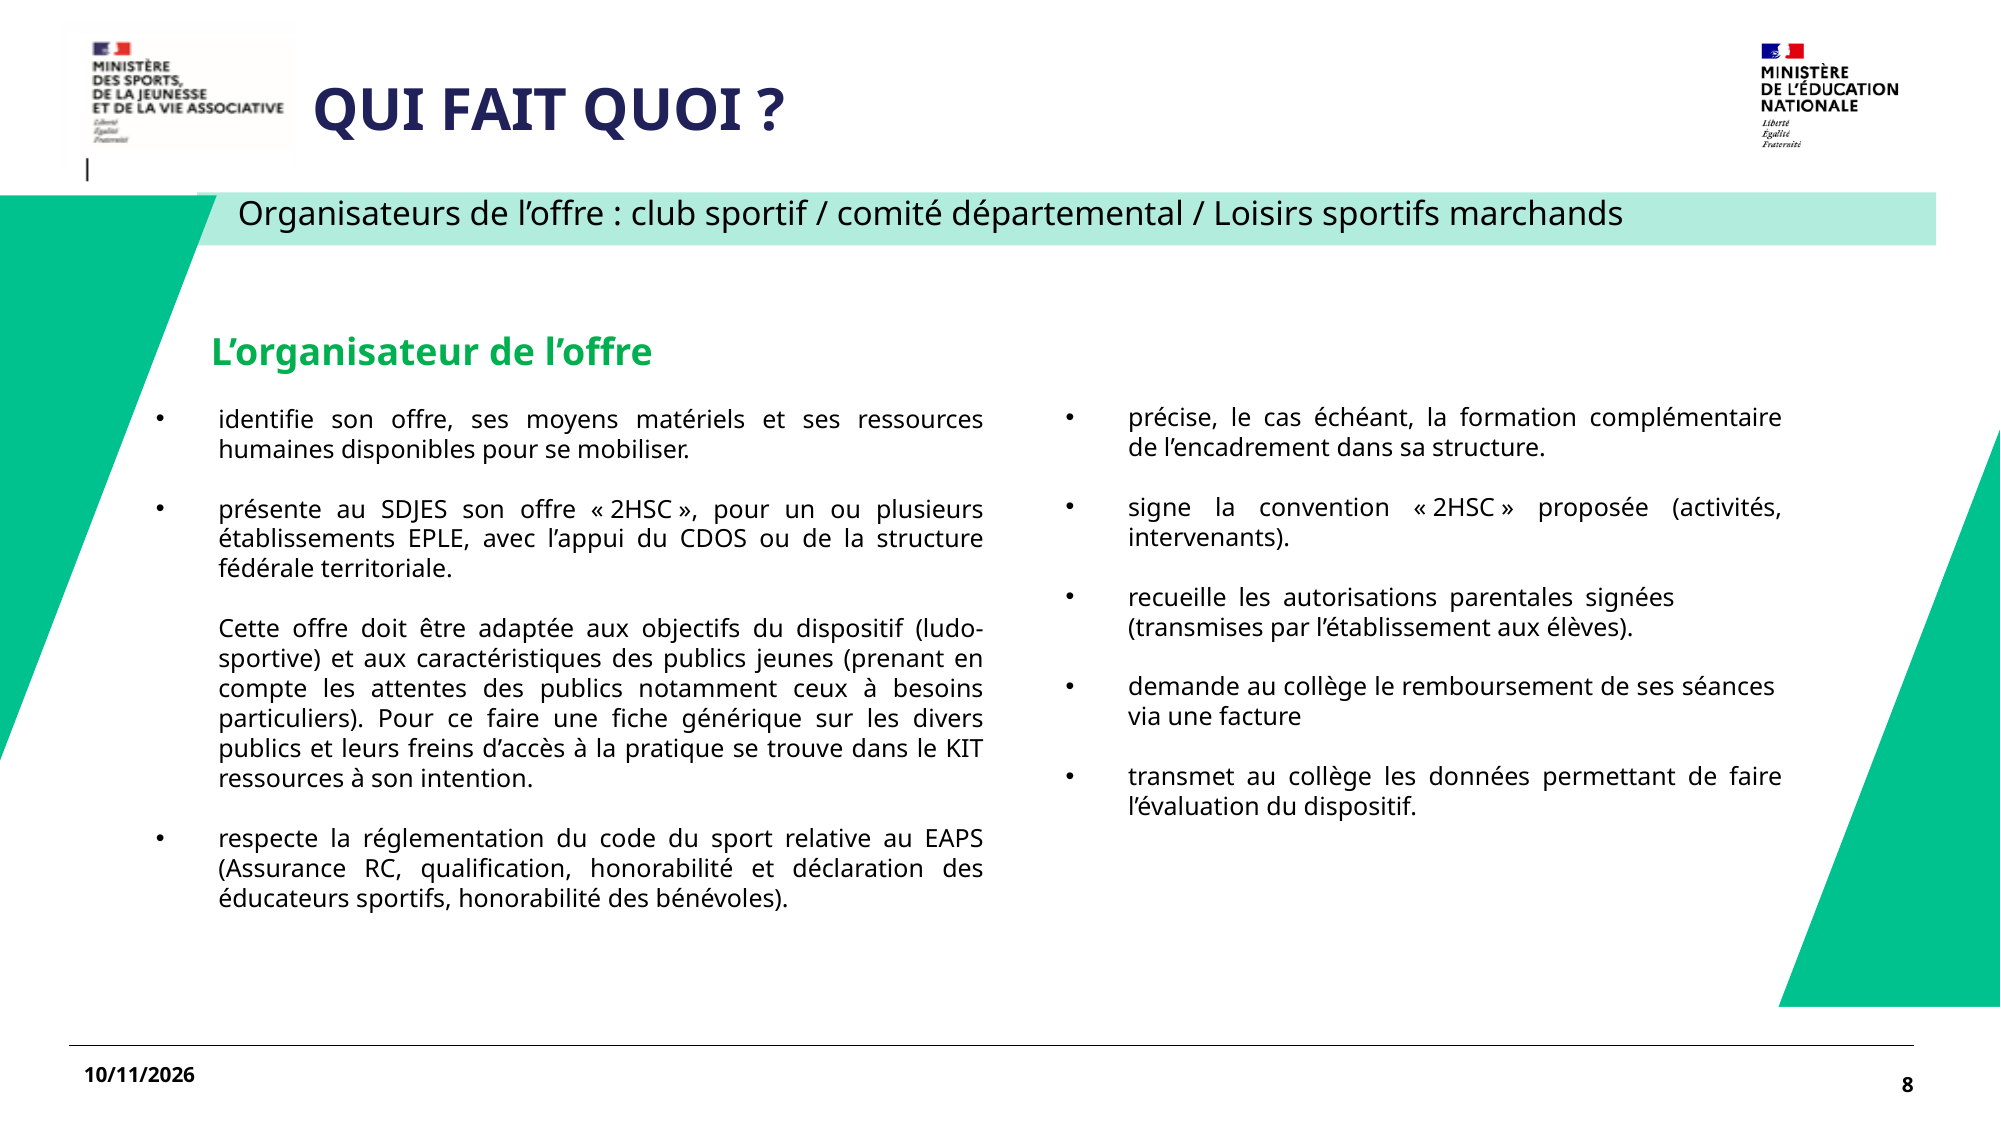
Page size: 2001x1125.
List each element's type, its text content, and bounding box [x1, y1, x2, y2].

picture [1743, 34, 1914, 157]
picture [62, 20, 297, 183]
slide_number 8 [1618, 1046, 1914, 1125]
text_box Organisateurs de l’offre : club sportif / comité départemental / Loisirs sportifs marchands [197, 192, 1937, 246]
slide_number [69, 1046, 519, 1107]
text_box précise, le cas échéant, la formation complémentaire de l’encadrement dans sa structure. signe la convention « 2HSC » proposée (activités, intervenants). recueille les autorisations parentales signées (transmises par l’établissement aux élèves). demande au collège le remboursement de ses séances via une facture transmet au collège les données permettant de faire l’évaluation du dispositif. [1030, 334, 1799, 858]
title Qui fait quoi ? [297, 37, 1706, 186]
text_box L’organisateur de l’offre identifie son offre, ses moyens matériels et ses ressources humaines disponibles pour se mobiliser. présente au SDJES son offre « 2HSC », pour un ou plusieurs établissements EPLE, avec l’appui du CDOS ou de la structure fédérale territoriale. Cette offre doit être adaptée aux objectifs du dispositif (ludo-sportive) et aux caractéristiques des publics jeunes (prenant en compte les attentes des publics notamment ceux à besoins particuliers). Pour ce faire une fiche générique sur les divers publics et leurs freins d’accès à la pratique se trouve dans le KIT ressources à son intention. respecte la réglementation du code du sport relative au EAPS (Assurance RC, qualification, honorabilité et déclaration des éducateurs sportifs, honorabilité des bénévoles). [121, 320, 1000, 1010]
